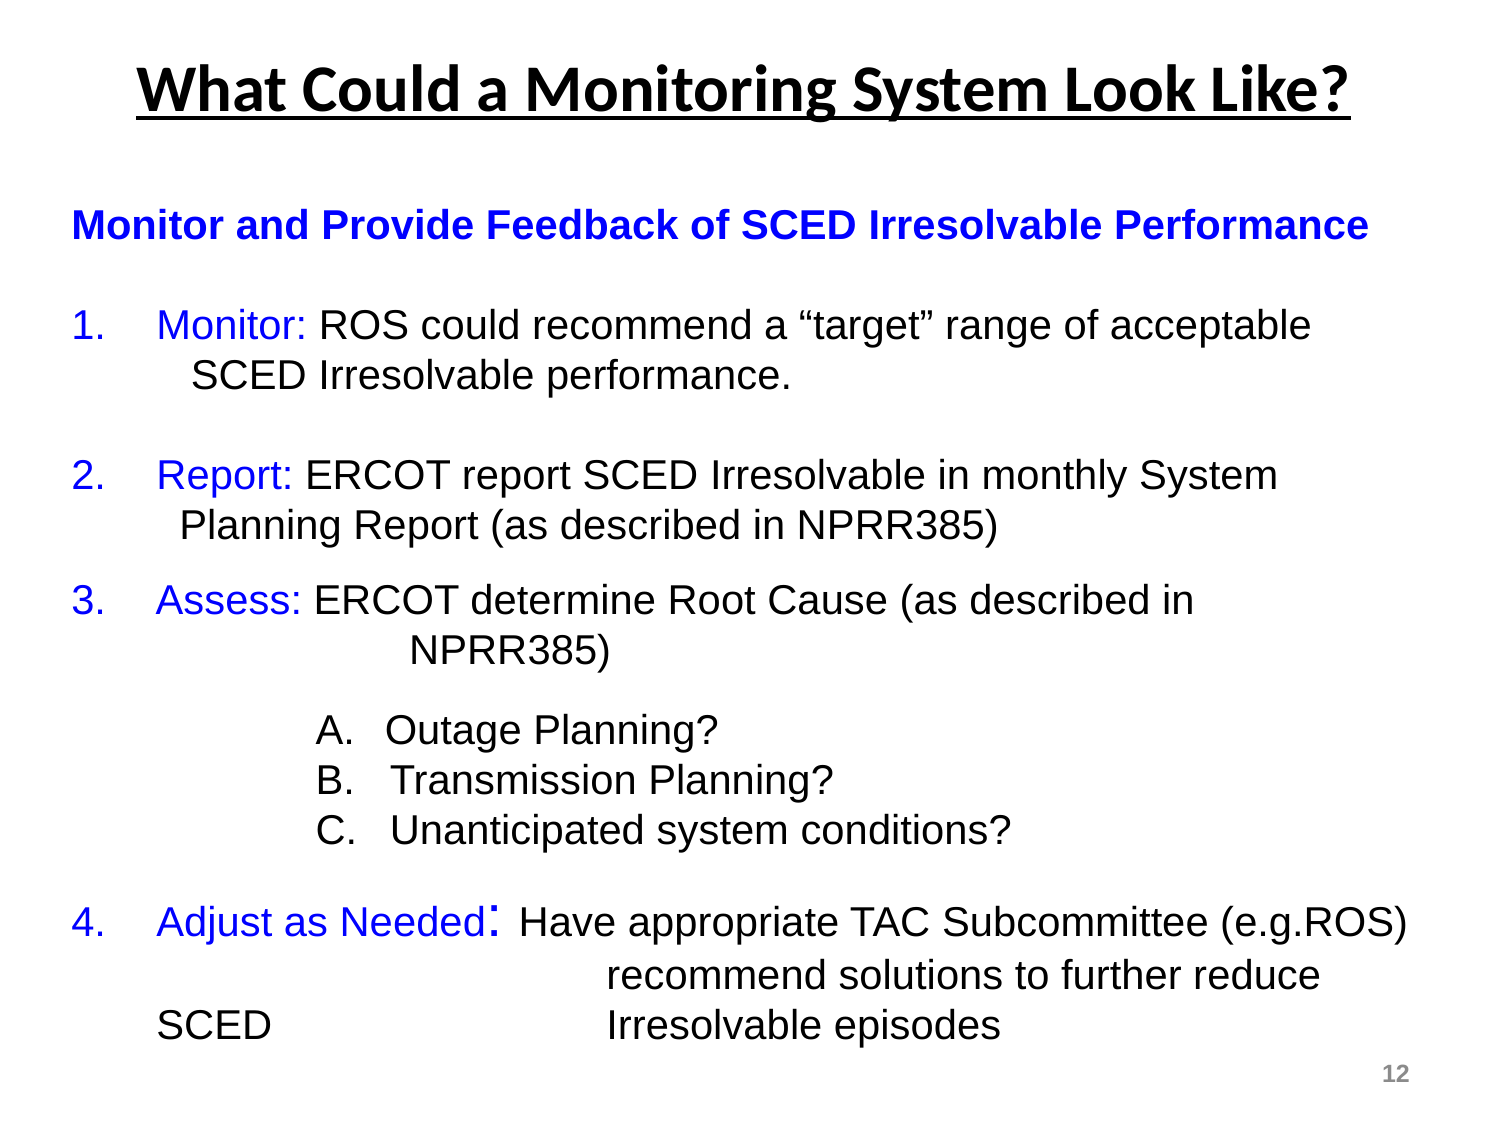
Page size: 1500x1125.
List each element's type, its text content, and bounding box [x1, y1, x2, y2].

text_box What Could a Monitoring System Look Like? [81, 37, 1407, 133]
slide_number 11 [1074, 1056, 1425, 1103]
text_box Monitor and Provide Feedback of SCED Irresolvable Performance Monitor: ROS could recommend a “target” range of acceptable SCED Irresolvable performance. Report: ERCOT report SCED Irresolvable in monthly System Planning Report (as described in NPRR385) Assess: ERCOT determine Root Cause (as described in NPRR385) Outage Planning? Transmission Planning? Unanticipated system conditions? Adjust as Needed: Have appropriate TAC Subcommittee (e.g.ROS) recommend solutions to further reduce SCED Irresolvable episodes [56, 190, 1431, 1056]
